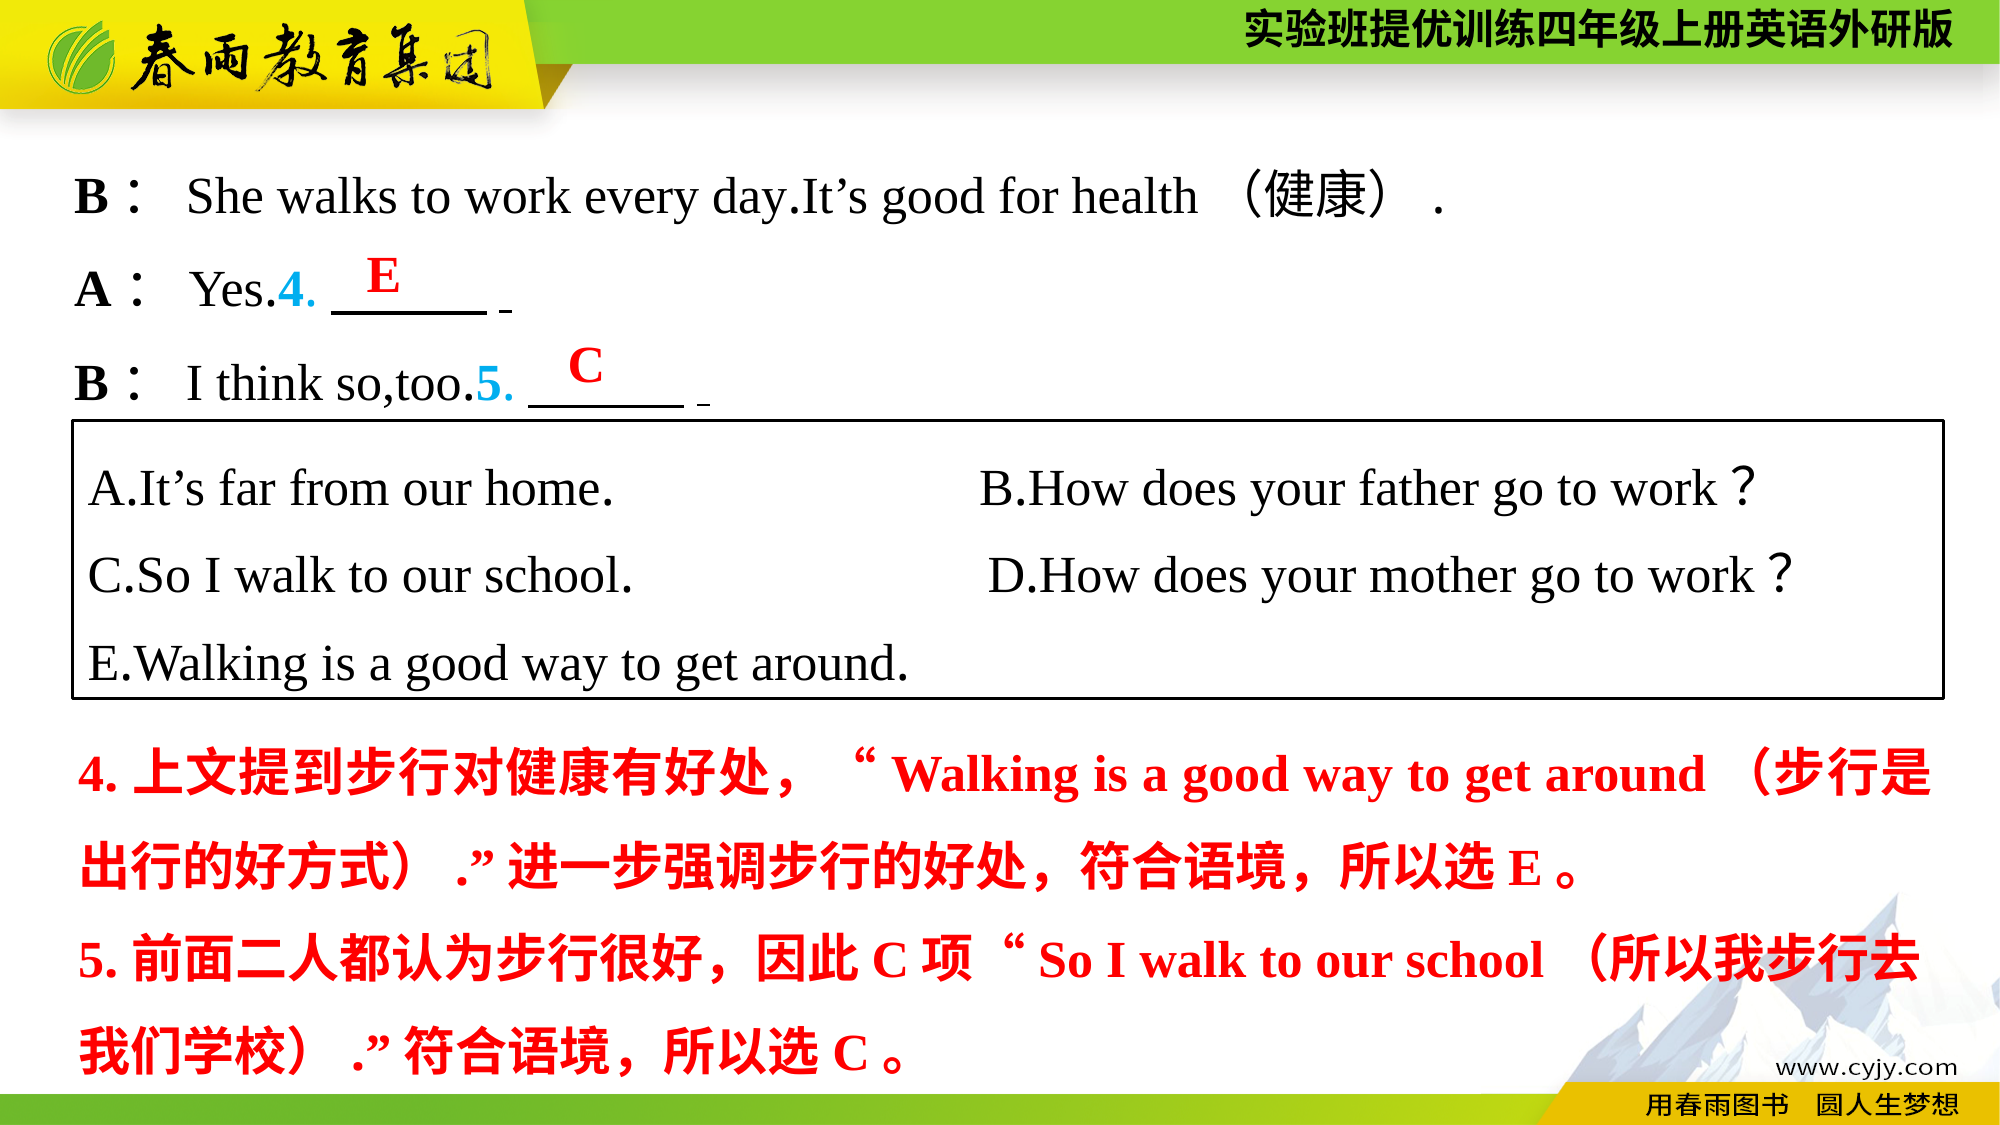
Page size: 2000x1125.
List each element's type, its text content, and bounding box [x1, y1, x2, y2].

text_box E [351, 233, 417, 311]
text_box C [552, 323, 634, 401]
text_box 5.前面二人都认为步行很好，因此C项“So I walk to our school（所以我步行去我们学校）.”符合语境，所以选C。 [63, 886, 1948, 1089]
text_box 4.上文提到步行对健康有好处，“Walking is a good way to get around（步行是出行的好方式）.”进一步强调步行的好处，符合语境，所以选E。 [63, 701, 1948, 886]
list B：She walks to work every day.It’s good for health（健康）. A：Yes.4. . B：I think so,too.5. . [59, 122, 1944, 422]
picture [0, 0, 2000, 1125]
text_box A.It’s far from our home. B.How does your father go to work？ C.So I walk to our school. D.How does your mother go to work？ E.Walking is a good way to get around. [72, 420, 1944, 699]
